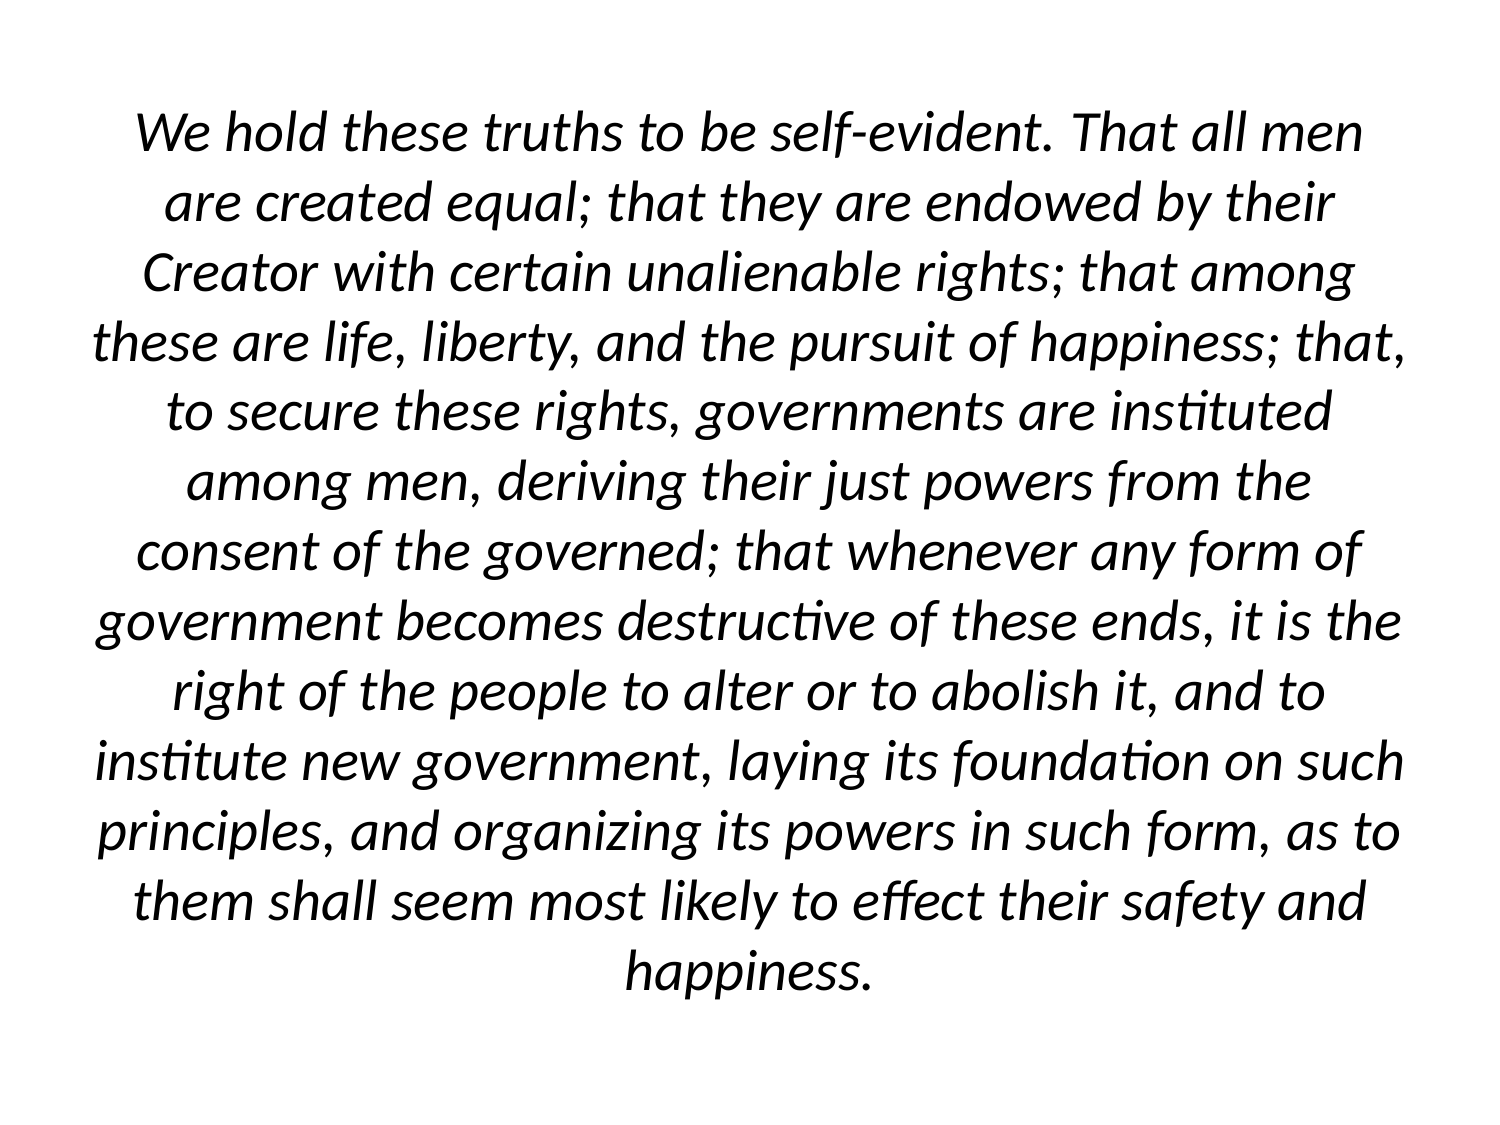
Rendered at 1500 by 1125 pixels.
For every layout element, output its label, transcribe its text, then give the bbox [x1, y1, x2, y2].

title We hold these truths to be self-evident. That all men are created equal; that they are endowed by their Creator with certain unalienable rights; that among these are life, liberty, and the pursuit of happiness; that, to secure these rights, governments are instituted among men, deriving their just powers from the consent of the governed; that whenever any form of government becomes destructive of these ends, it is the right of the people to alter or to abolish it, and to institute new government, laying its foundation on such principles, and organizing its powers in such form, as to them shall seem most likely to effect their safety and happiness. [74, 44, 1426, 1051]
